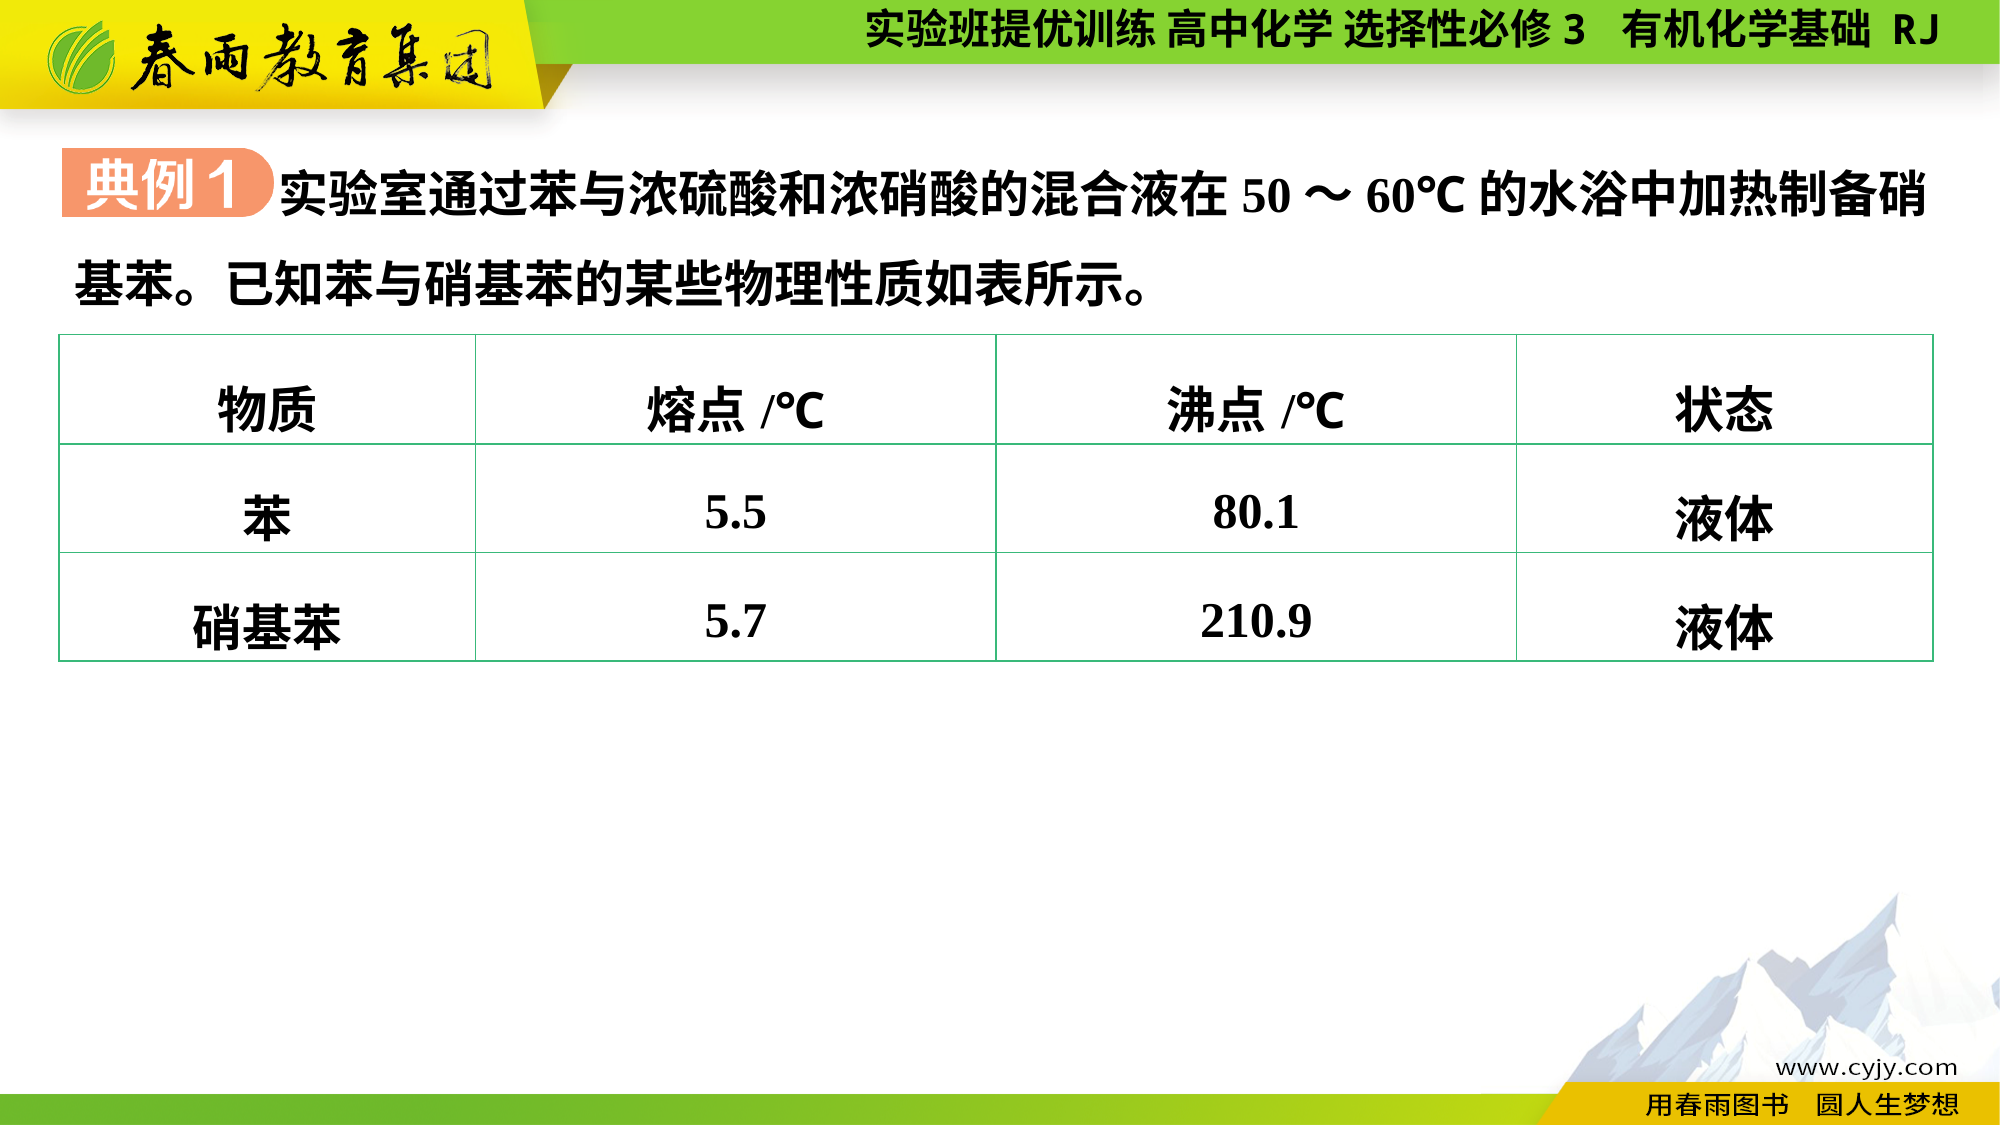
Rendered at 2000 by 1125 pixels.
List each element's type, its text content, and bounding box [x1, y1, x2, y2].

table_header 熔点/℃ [476, 335, 995, 443]
table_cell 硝基苯 [60, 553, 475, 660]
list 实验室通过苯与浓硫酸和浓硝酸的混合液在50～60℃的水浴中加热制备硝基苯。已知苯与硝基苯的某些物理性质如表所示。 [59, 125, 1944, 311]
table_cell 80.1 [997, 445, 1516, 552]
table_cell 液体 [1517, 553, 1932, 660]
table_cell 5.5 [476, 445, 995, 552]
table_header 物质 [60, 335, 475, 443]
table_header 状态 [1517, 335, 1932, 443]
table_cell 210.9 [997, 553, 1516, 660]
table_header 沸点/℃ [997, 335, 1516, 443]
picture [0, 0, 2000, 1125]
table_cell 苯 [60, 445, 475, 552]
table_cell 液体 [1517, 445, 1932, 552]
table_cell 5.7 [476, 553, 995, 660]
